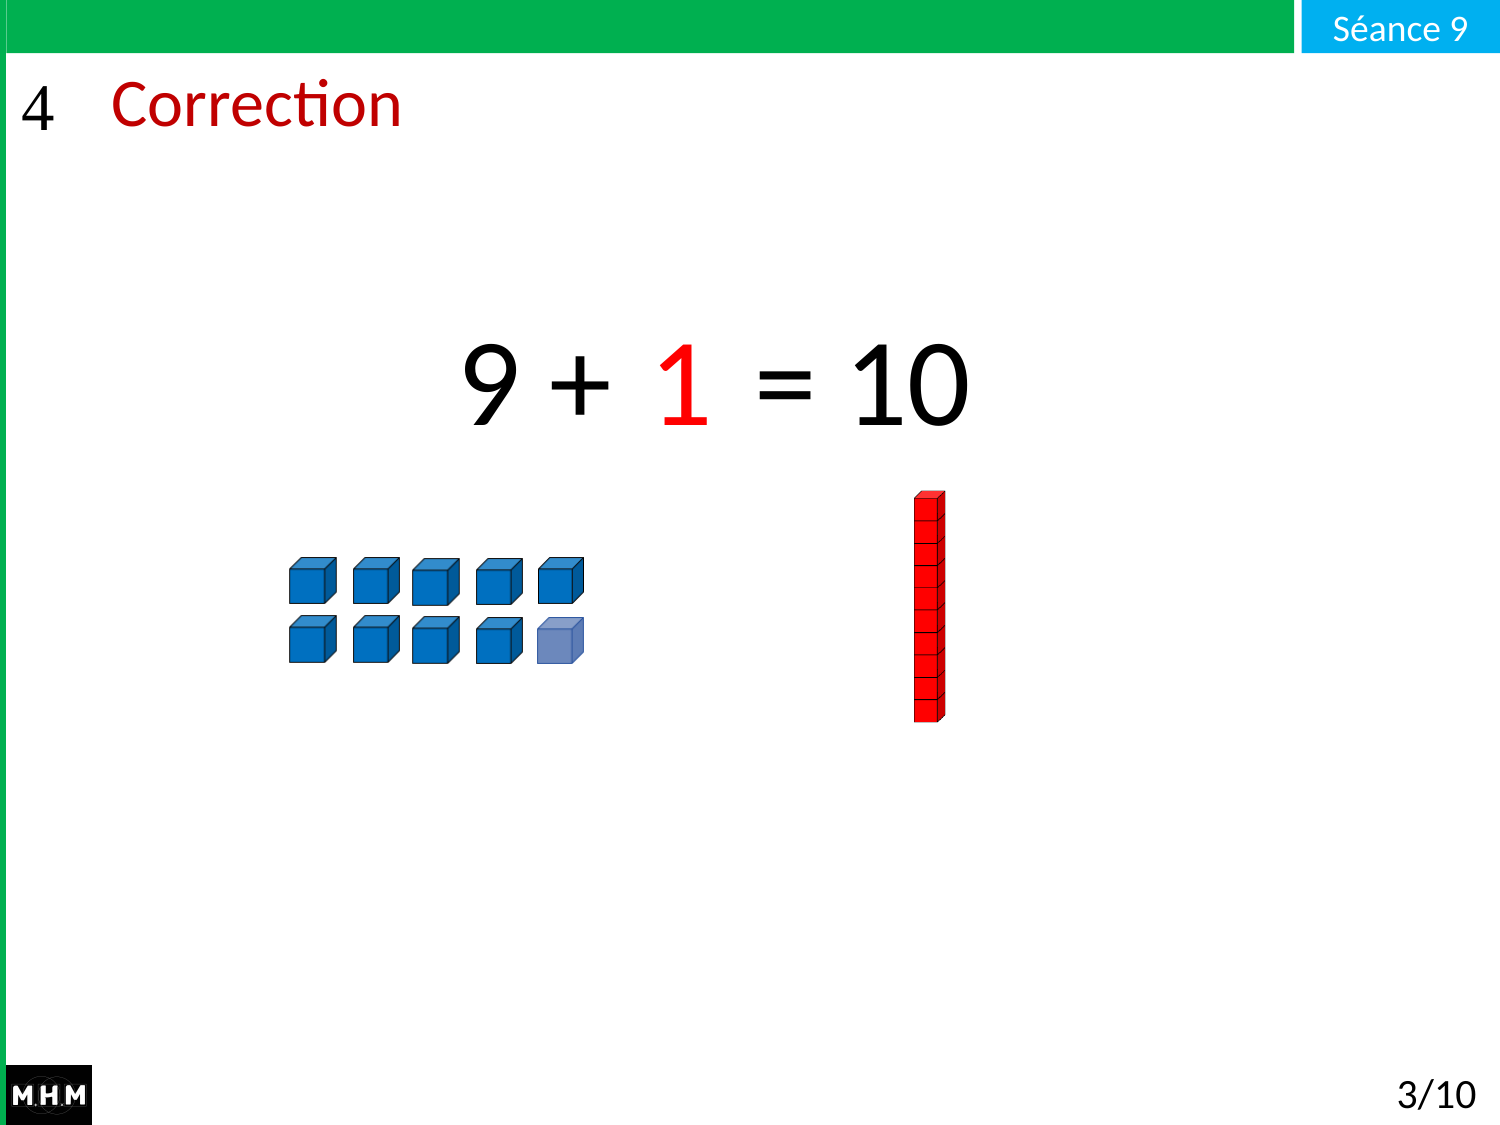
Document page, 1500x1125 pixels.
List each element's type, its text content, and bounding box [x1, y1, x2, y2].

picture [472, 615, 526, 666]
picture [6, 1065, 92, 1125]
picture [912, 489, 948, 724]
list 3/10 [1373, 1064, 1500, 1125]
picture [472, 556, 526, 607]
text_box 1 [623, 292, 739, 458]
picture [534, 615, 586, 666]
picture [286, 613, 340, 665]
title Correction [96, 60, 1391, 150]
picture [535, 555, 587, 606]
picture [350, 613, 403, 665]
text_box 9 + … = 10 [443, 292, 623, 458]
picture [409, 614, 463, 666]
text_box 9 + … = 10 [739, 292, 1044, 458]
picture [409, 556, 463, 608]
picture [350, 555, 403, 606]
picture [286, 555, 340, 606]
